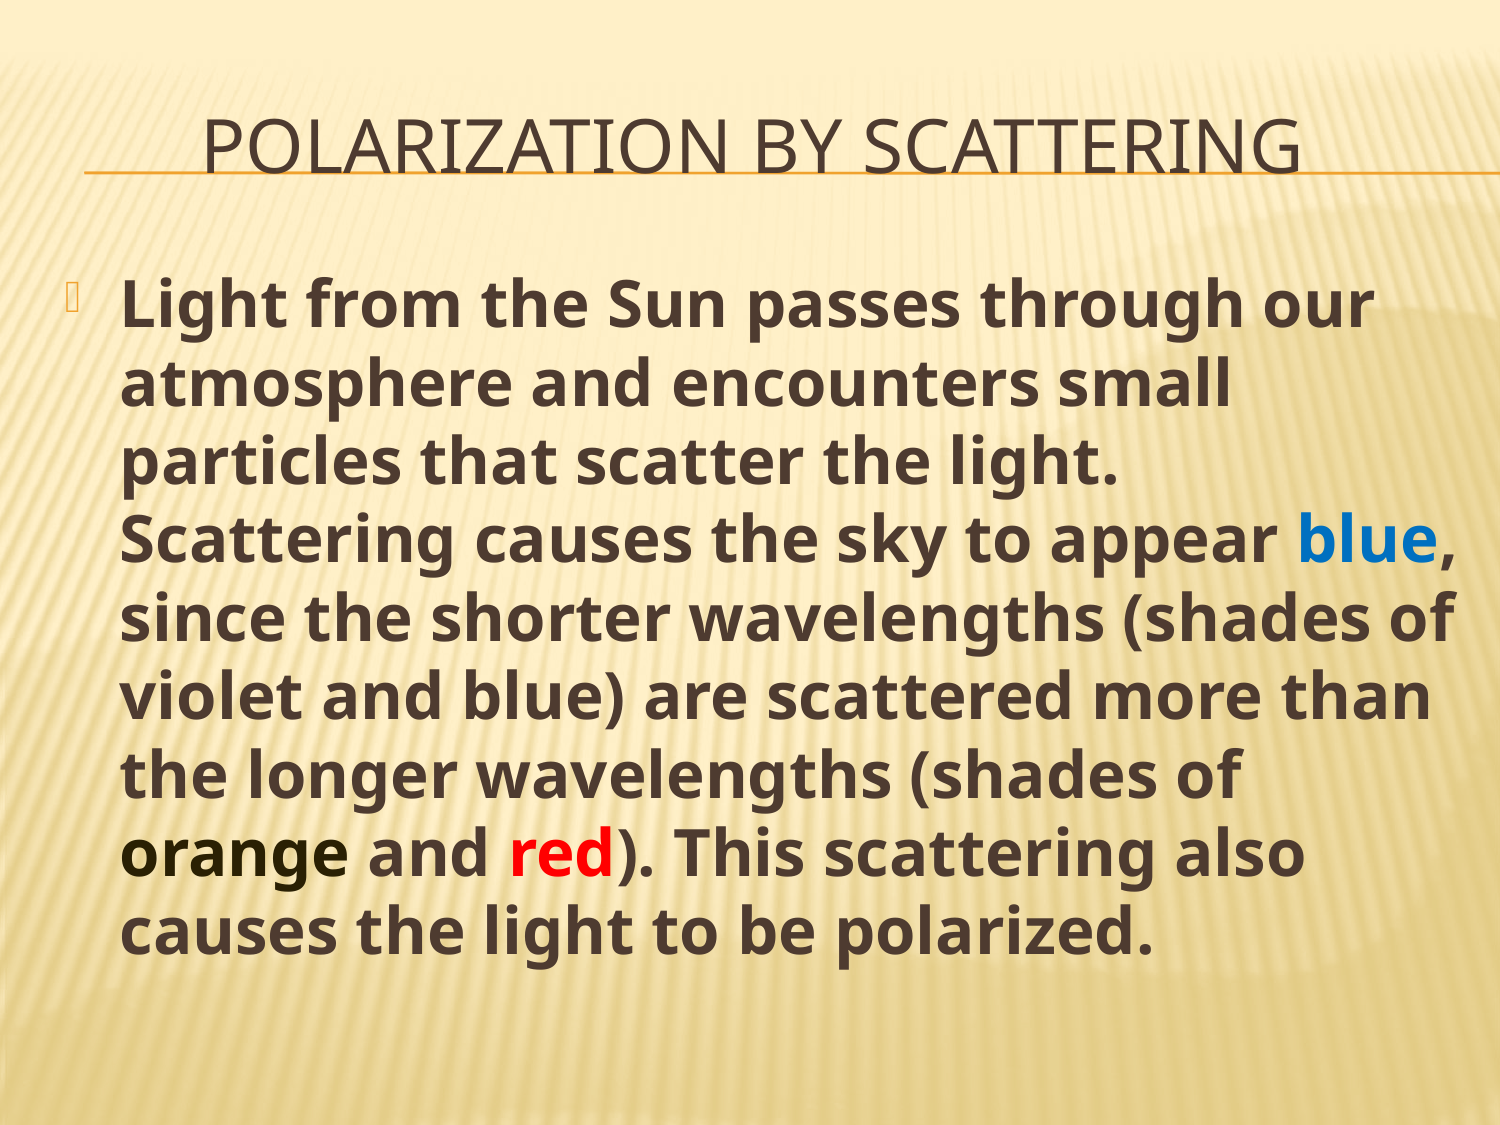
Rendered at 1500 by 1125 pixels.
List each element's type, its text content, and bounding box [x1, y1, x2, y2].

title Polarization By Scattering [50, 75, 1475, 213]
list Light from the Sun passes through our atmosphere and encounters small particles that scatter the light. Scattering causes the sky to appear blue, since the shorter wavelengths (shades of violet and blue) are scattered more than the longer wavelengths (shades of orange and red). This scattering also causes the light to be polarized. [50, 254, 1475, 998]
